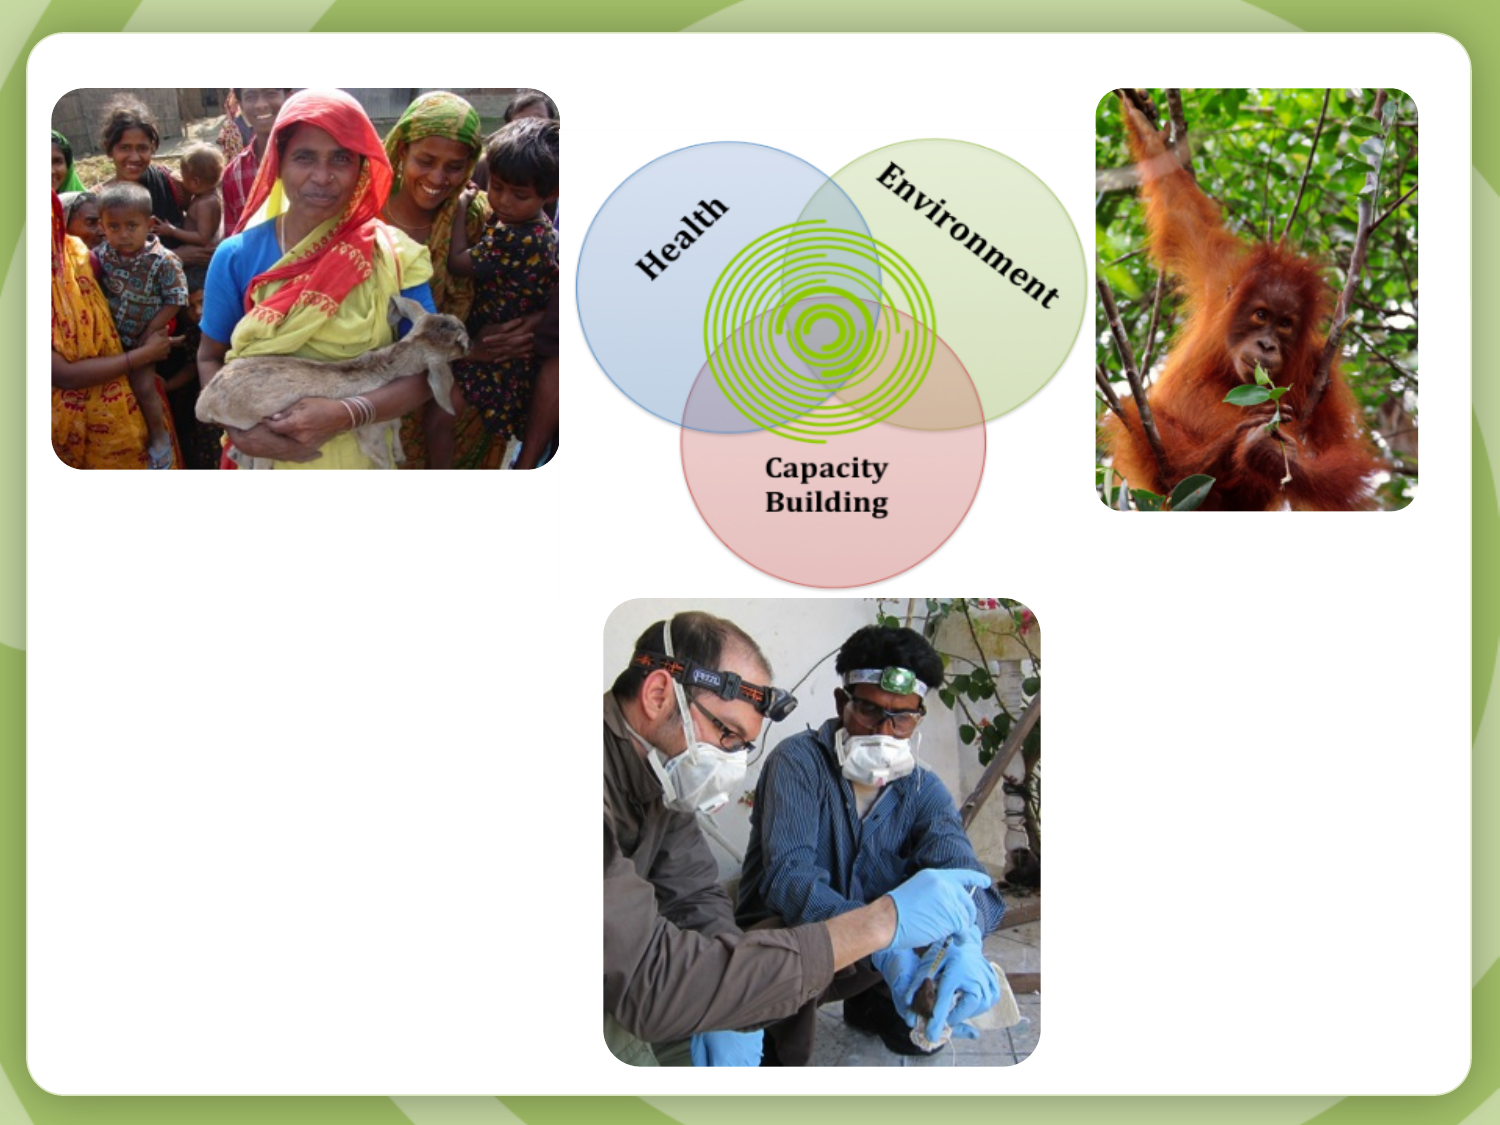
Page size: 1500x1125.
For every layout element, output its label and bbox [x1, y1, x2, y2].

picture [51, 87, 1419, 1067]
